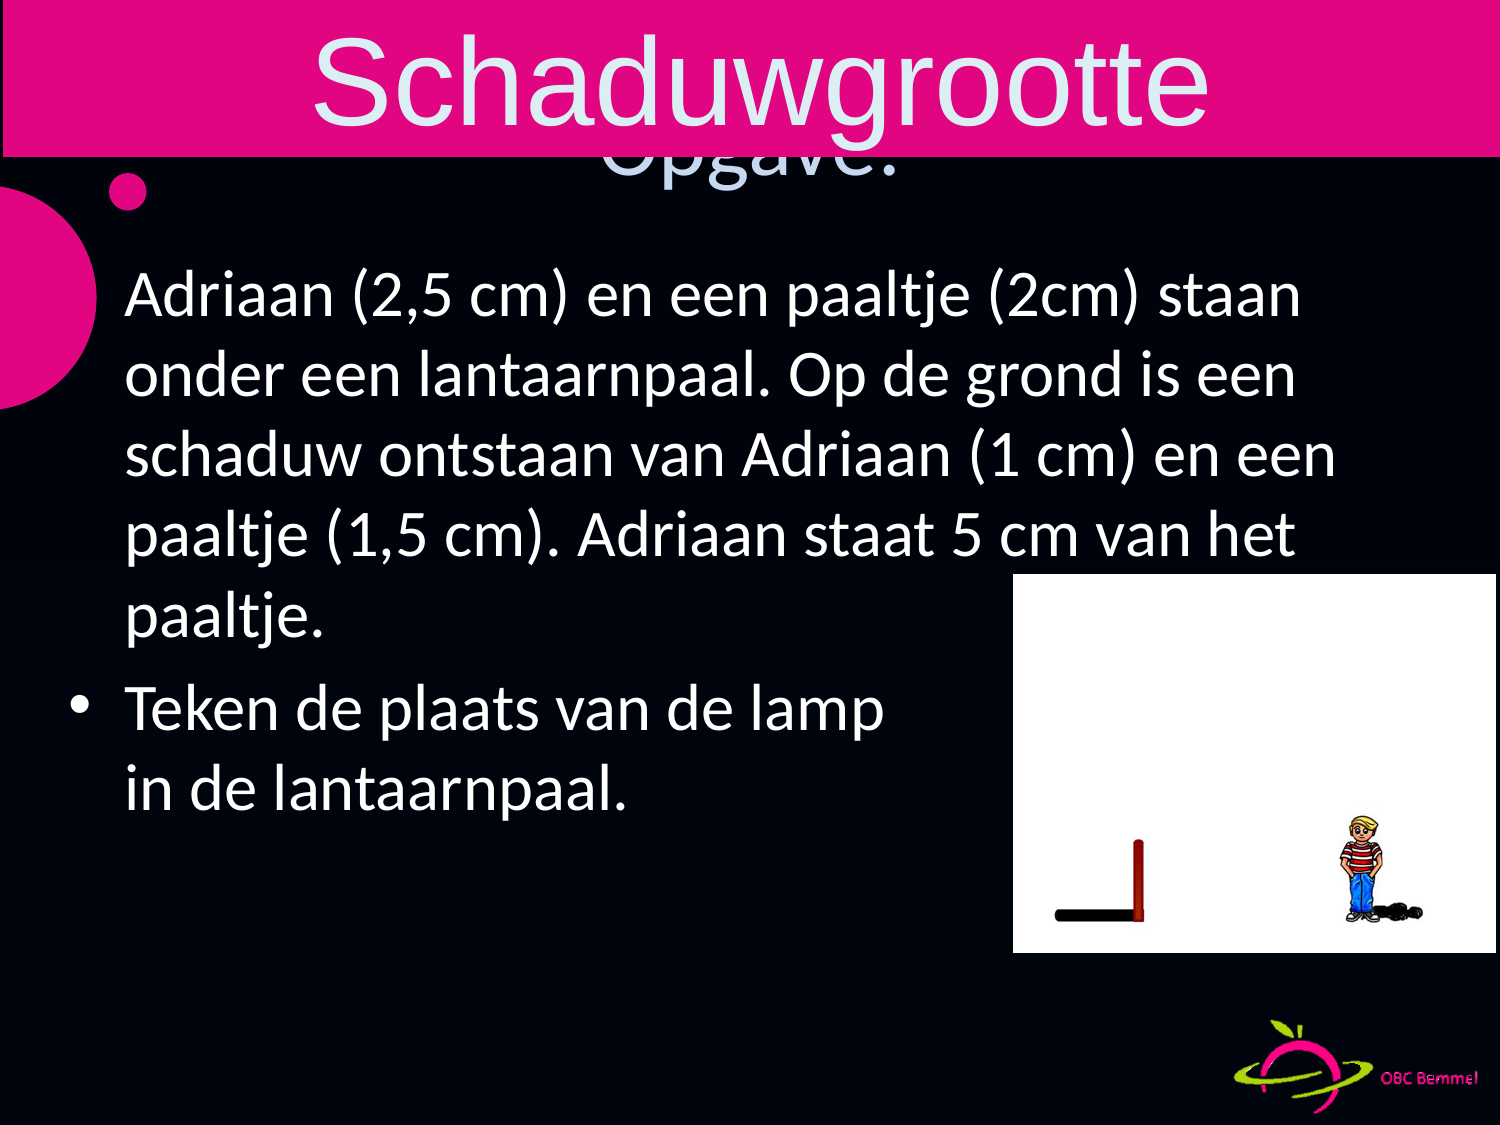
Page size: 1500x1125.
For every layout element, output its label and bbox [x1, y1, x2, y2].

text_box [0, 0, 1500, 1123]
